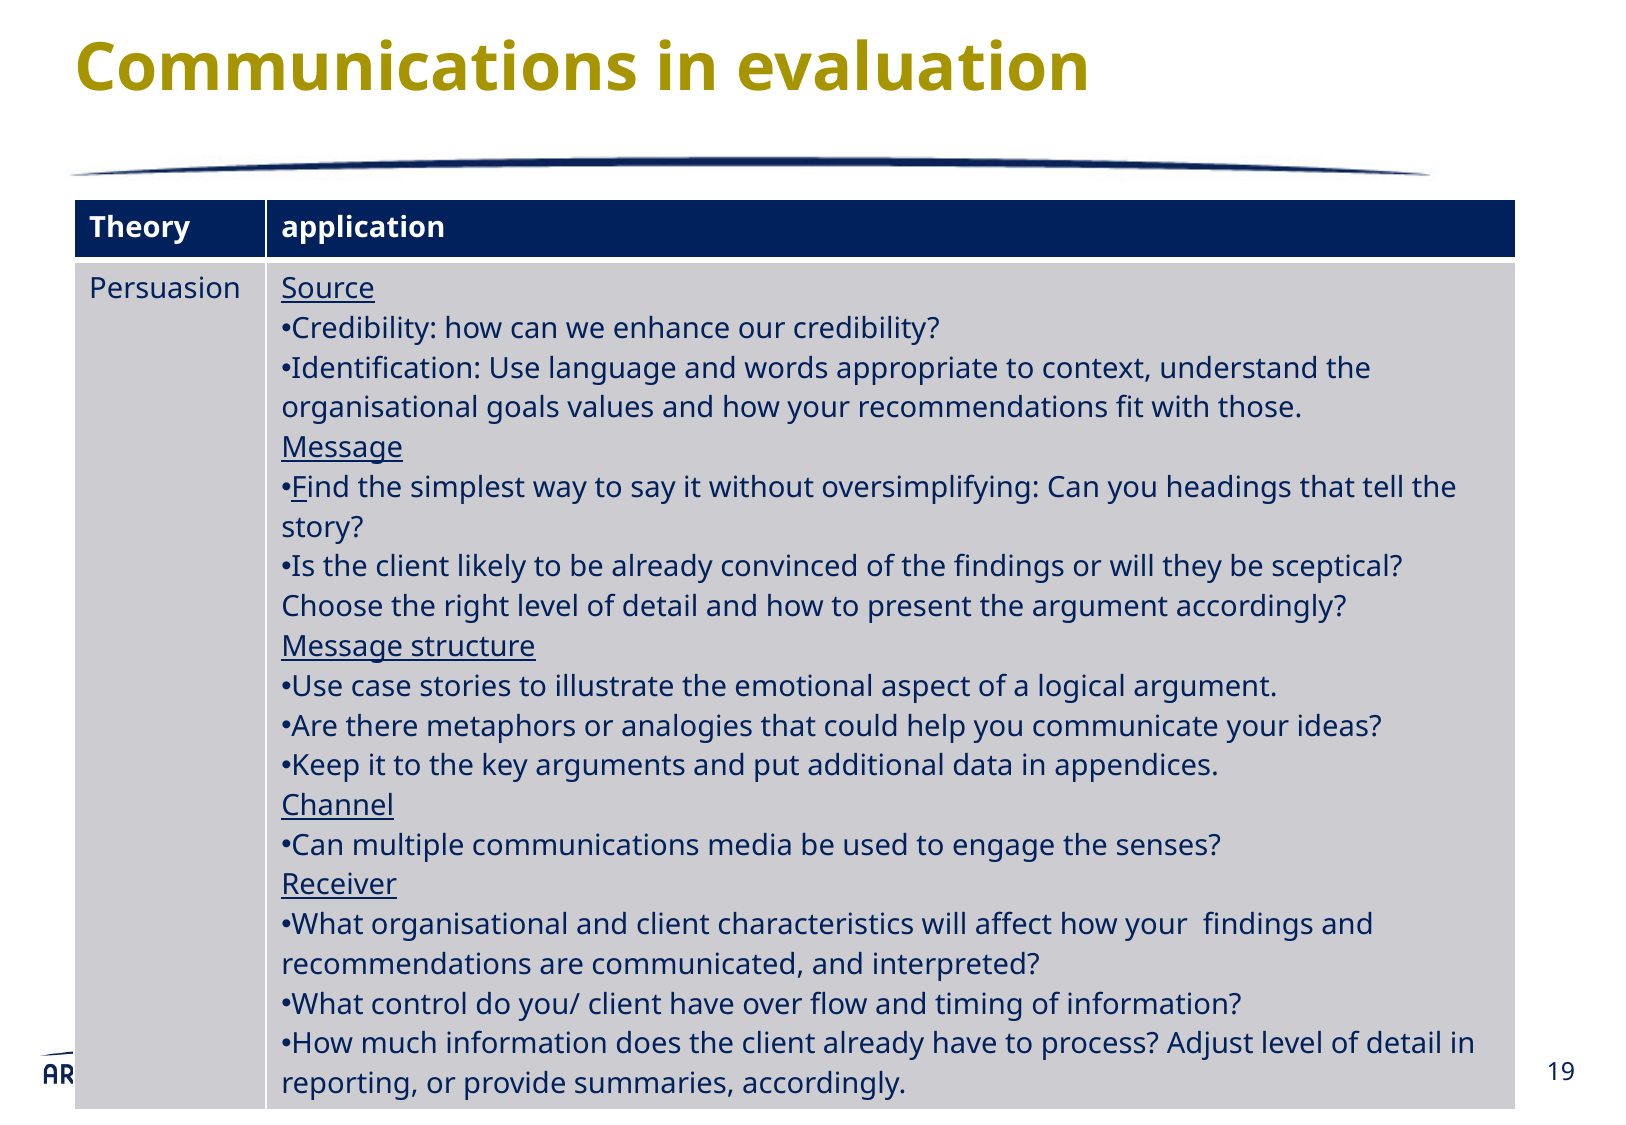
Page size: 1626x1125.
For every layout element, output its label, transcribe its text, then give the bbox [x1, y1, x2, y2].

table_cell Source Credibility: how can we enhance our credibility? Identification: Use language and words appropriate to context, understand the organisational goals values and how your recommendations fit with those. Message Find the simplest way to say it without oversimplifying: Can you headings that tell the story? Is the client likely to be already convinced of the findings or will they be sceptical? Choose the right level of detail and how to present the argument accordingly? Message structure Use case stories to illustrate the emotional aspect of a logical argument. Are there metaphors or analogies that could help you communicate your ideas? Keep it to the key arguments and put additional data in appendices. Channel Can multiple communications media be used to engage the senses? Receiver What organisational and client characteristics will affect how your findings and recommendations are communicated, and interpreted? What control do you/ client have over flow and timing of information? How much information does the client already have to process? Adjust level of detail in reporting, or provide summaries, accordingly. [267, 263, 1515, 1109]
title Communications in evaluation [73, 23, 1534, 176]
picture [27, 1042, 73, 1108]
table_cell Persuasion [75, 263, 265, 1109]
picture [62, 152, 1446, 188]
slide_number 19 [1210, 1042, 1591, 1103]
table_header application [267, 200, 1515, 257]
table_header Theory [75, 200, 265, 257]
